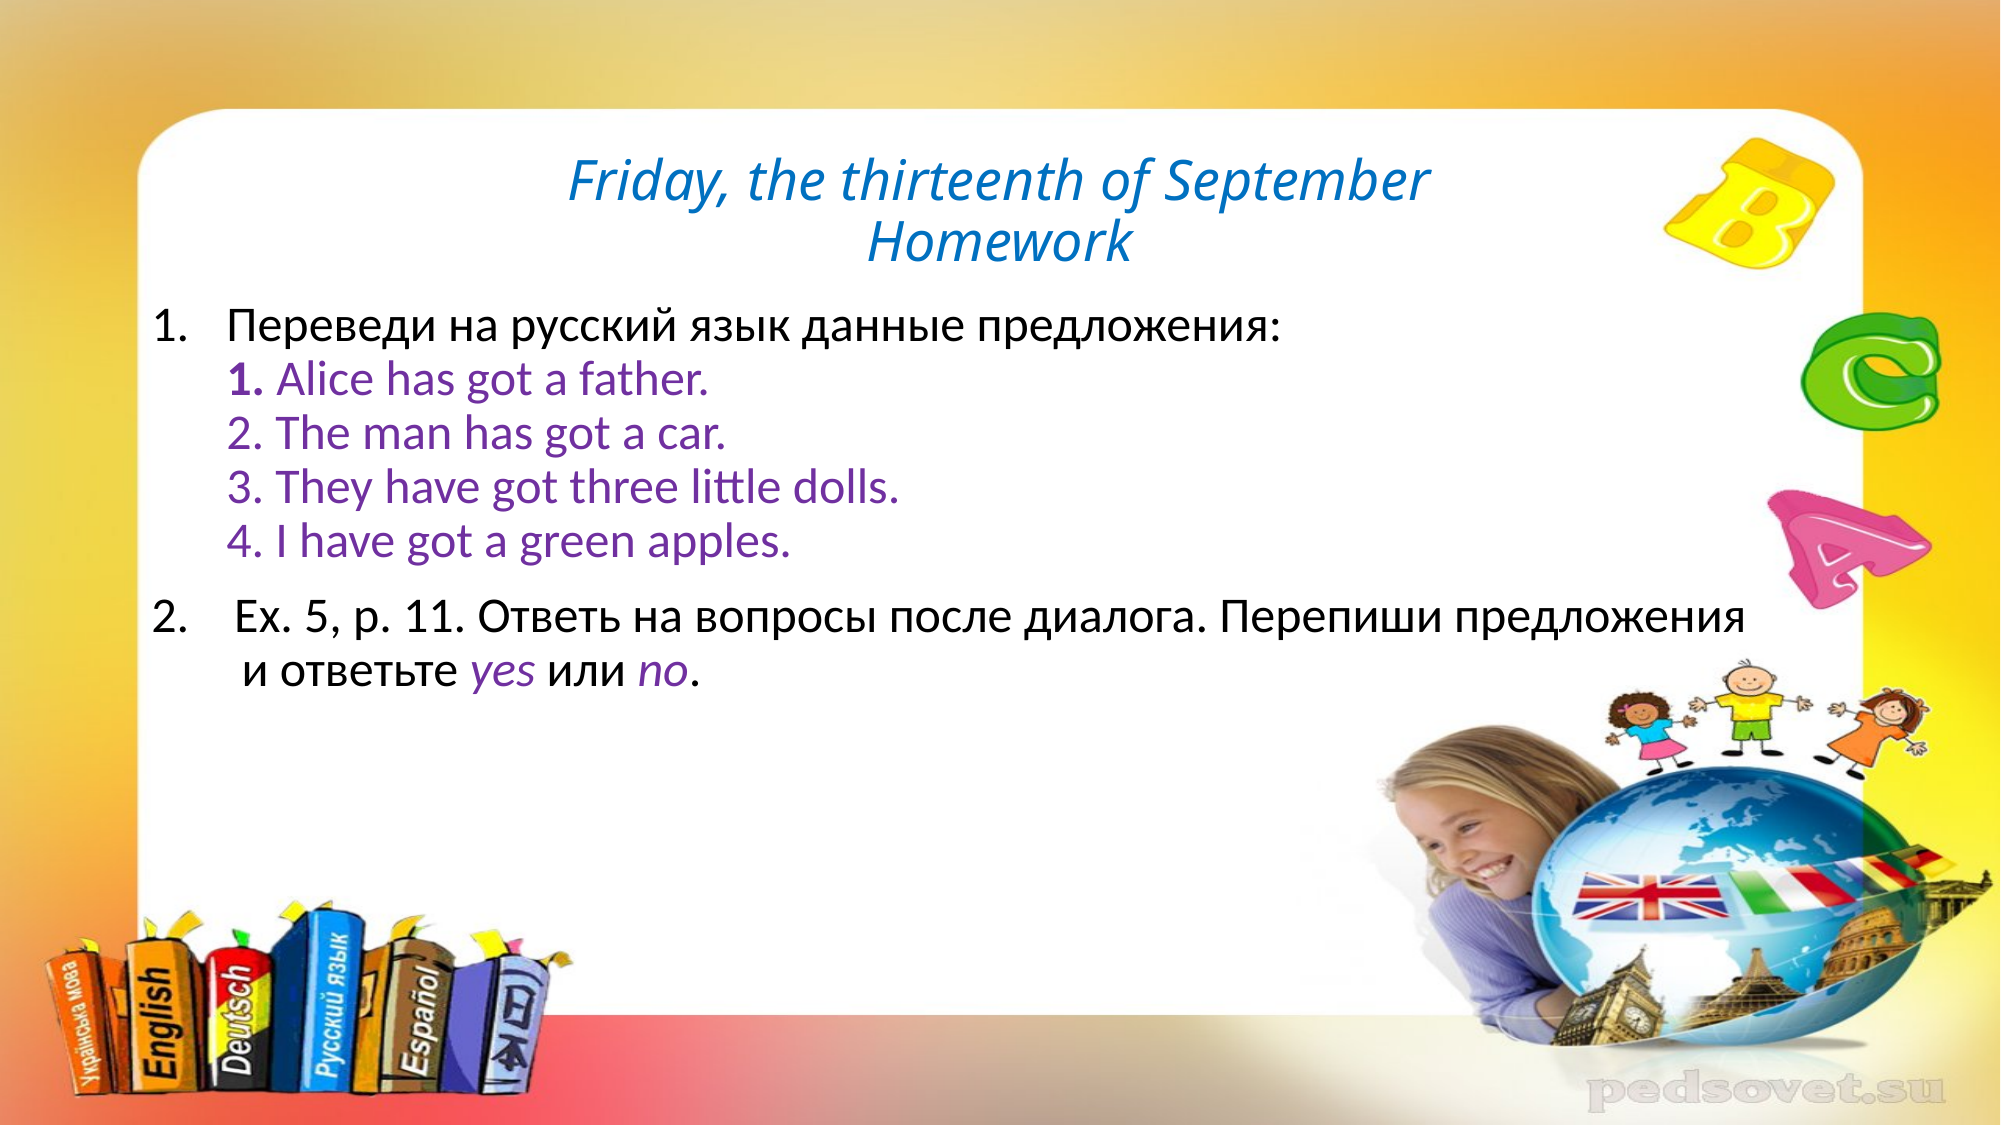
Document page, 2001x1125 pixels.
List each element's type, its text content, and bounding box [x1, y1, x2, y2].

picture [0, 0, 2001, 1125]
title Friday, the thirteenth of September Homework [137, 144, 1863, 373]
list Переведи на русский язык данные предложения: 1. Alice has got a father. 2. The man has got a car. 3. They have got three little dolls. 4. I have got a green apples. 2. Ex. 5, p. 11. Ответь на вопросы после диалога. Перепиши предложения и ответьте yes или no. [136, 290, 1862, 999]
